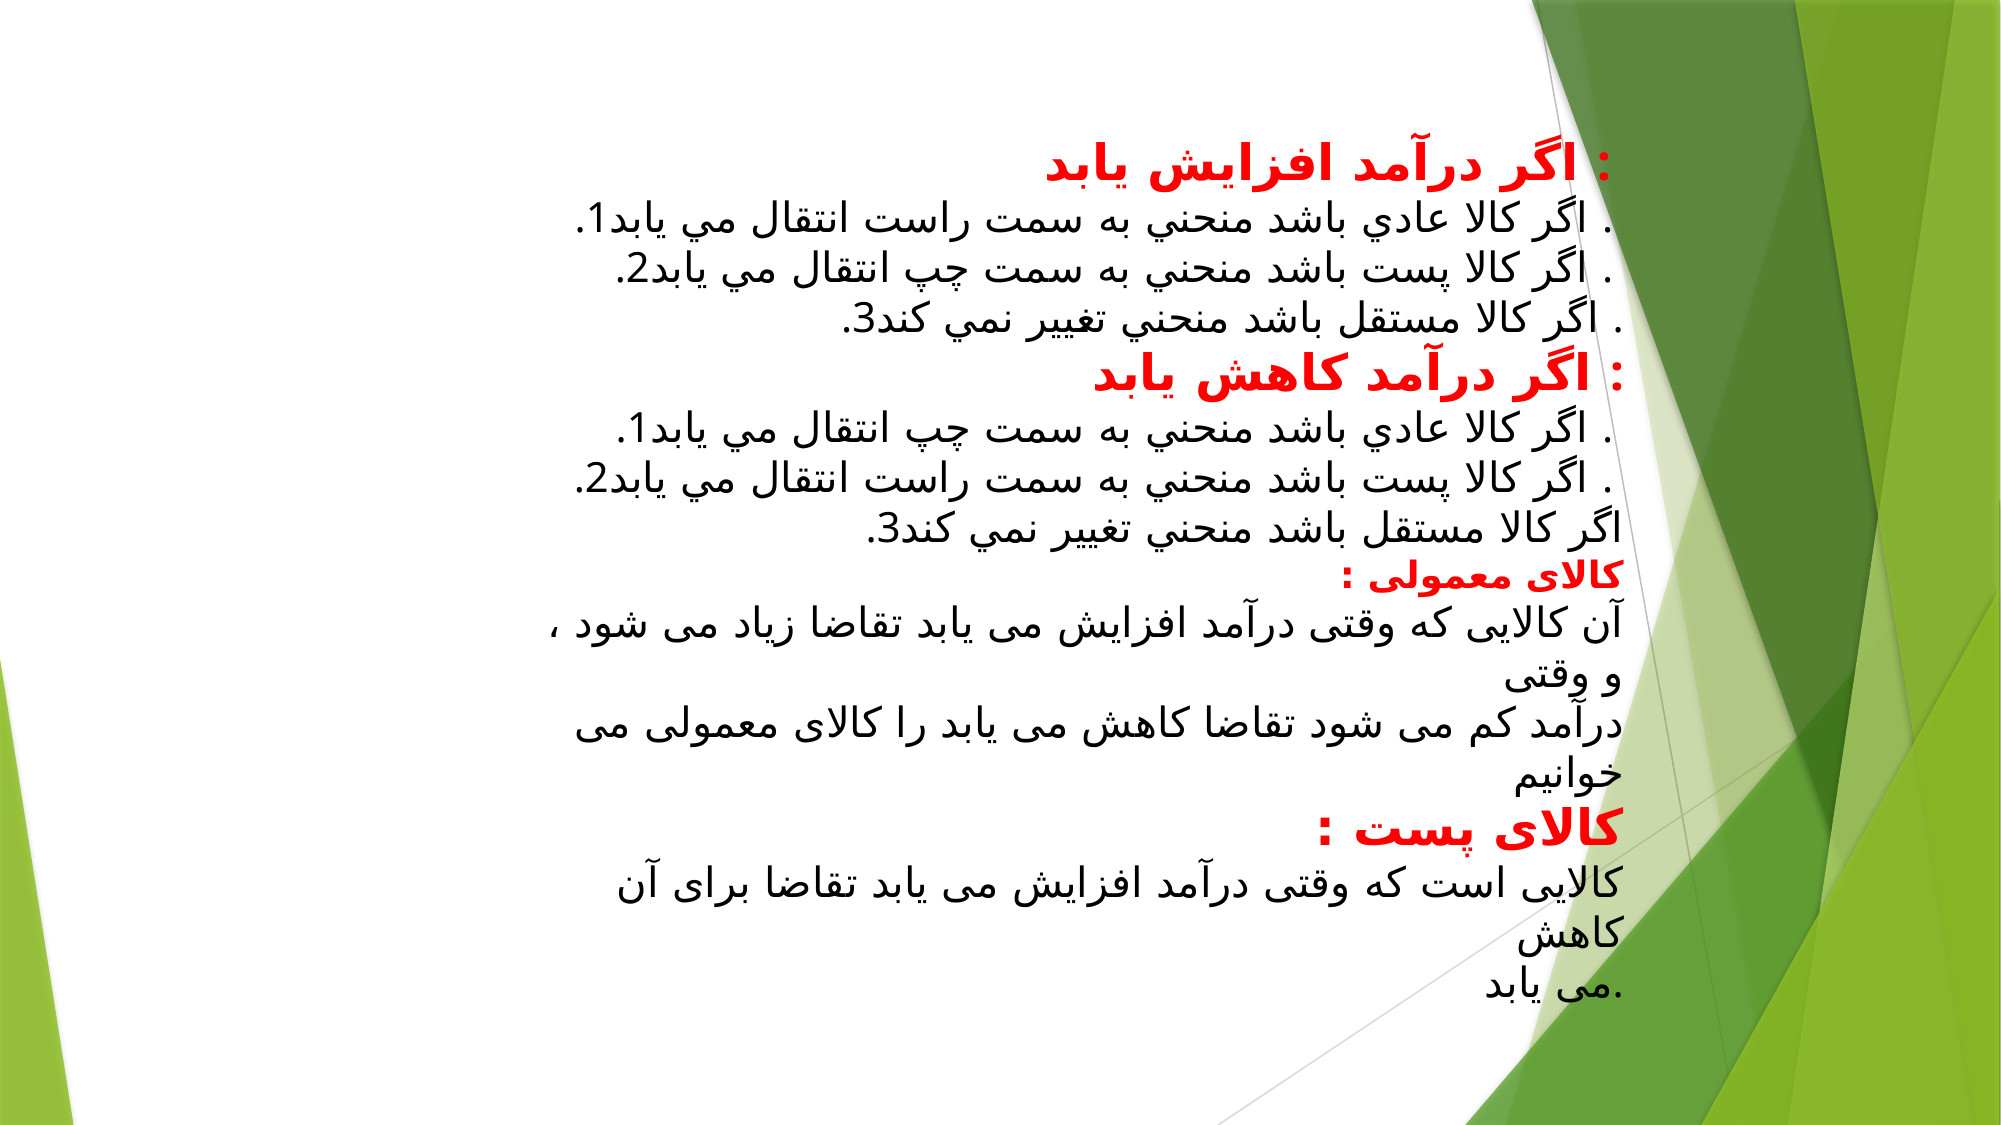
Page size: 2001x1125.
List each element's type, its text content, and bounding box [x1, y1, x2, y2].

text_box اگر درآمد افزايش يابد : .1اگر كالا عادي باشد منحني به سمت راست انتقال مي يابد . .2اگر كالا پست باشد منحني به سمت چپ انتقال مي يابد . .3اگر كالا مستقل باشد منحني تغيير نمي كند . اگر درآمد كاهش يابد : .1اگر كالا عادي باشد منحني به سمت چپ انتقال مي يابد . .2اگر كالا پست باشد منحني به سمت راست انتقال مي يابد . .3اگر كالا مستقل باشد منحني تغيير نمي كند کالای معمولی : آن کالايی که وقتی درآمد افزايش می يابد تقاضا زياد می شود ، و وقتی درآمد کم می شود تقاضا کاهش می يابد را کالای معمولی می خوانيم کالای پست : کالايی است که وقتی درآمد افزايش می يابد تقاضا برای آن کاهش می يابد. [499, 123, 1639, 1064]
